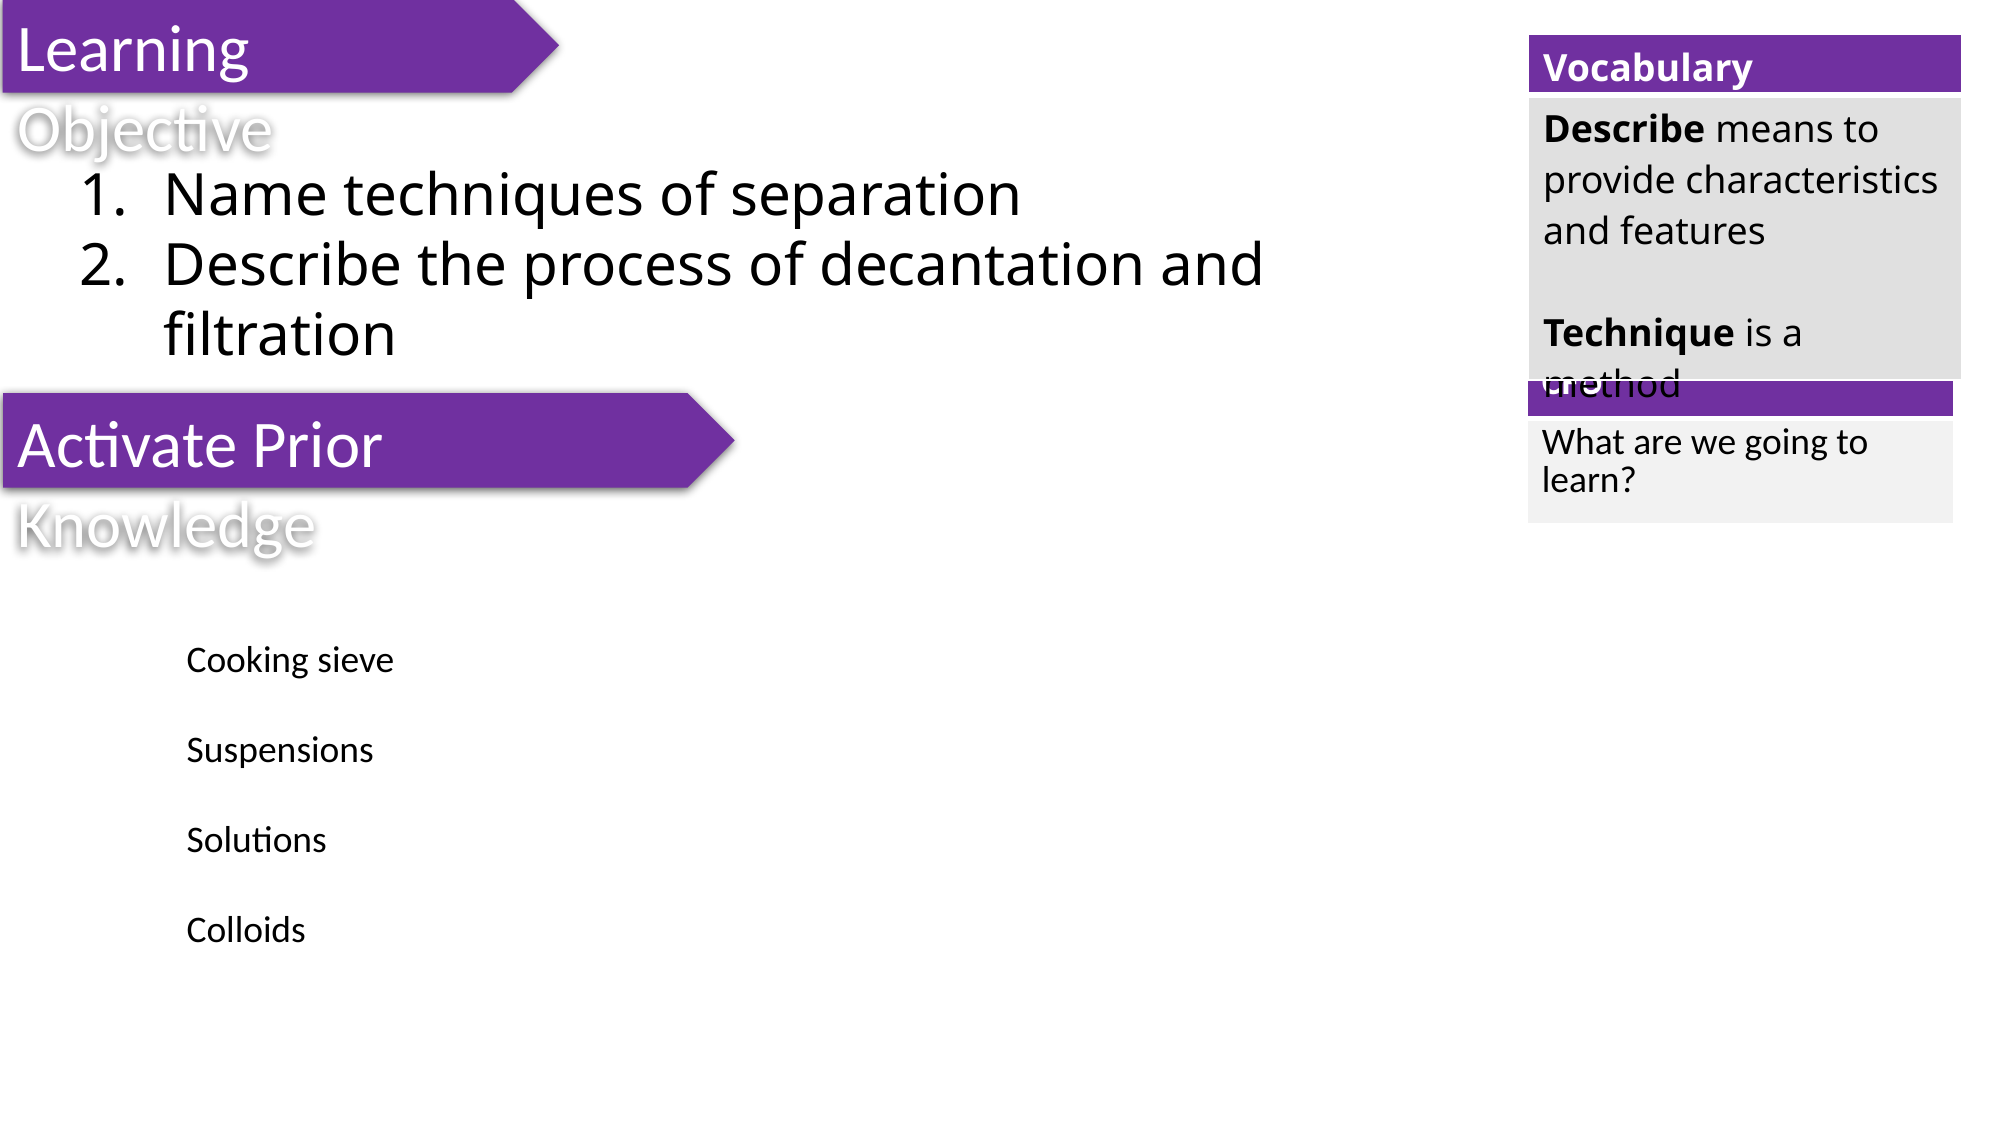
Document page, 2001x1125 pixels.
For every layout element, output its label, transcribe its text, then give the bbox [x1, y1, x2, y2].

text_box Learning Objective [2, 0, 560, 93]
text_box Activate Prior Knowledge [3, 393, 735, 488]
table_header CFU [1528, 381, 1953, 416]
table_cell What are we going to learn? [1528, 421, 1953, 523]
table_cell Describe means to provide characteristics and features Technique is a method [1529, 98, 1961, 379]
text_box Cooking sieve Suspensions Solutions Colloids [171, 628, 410, 958]
table_header Vocabulary [1529, 35, 1961, 92]
text_box Name techniques of separation Describe the process of decantation and filtration [64, 149, 1420, 375]
